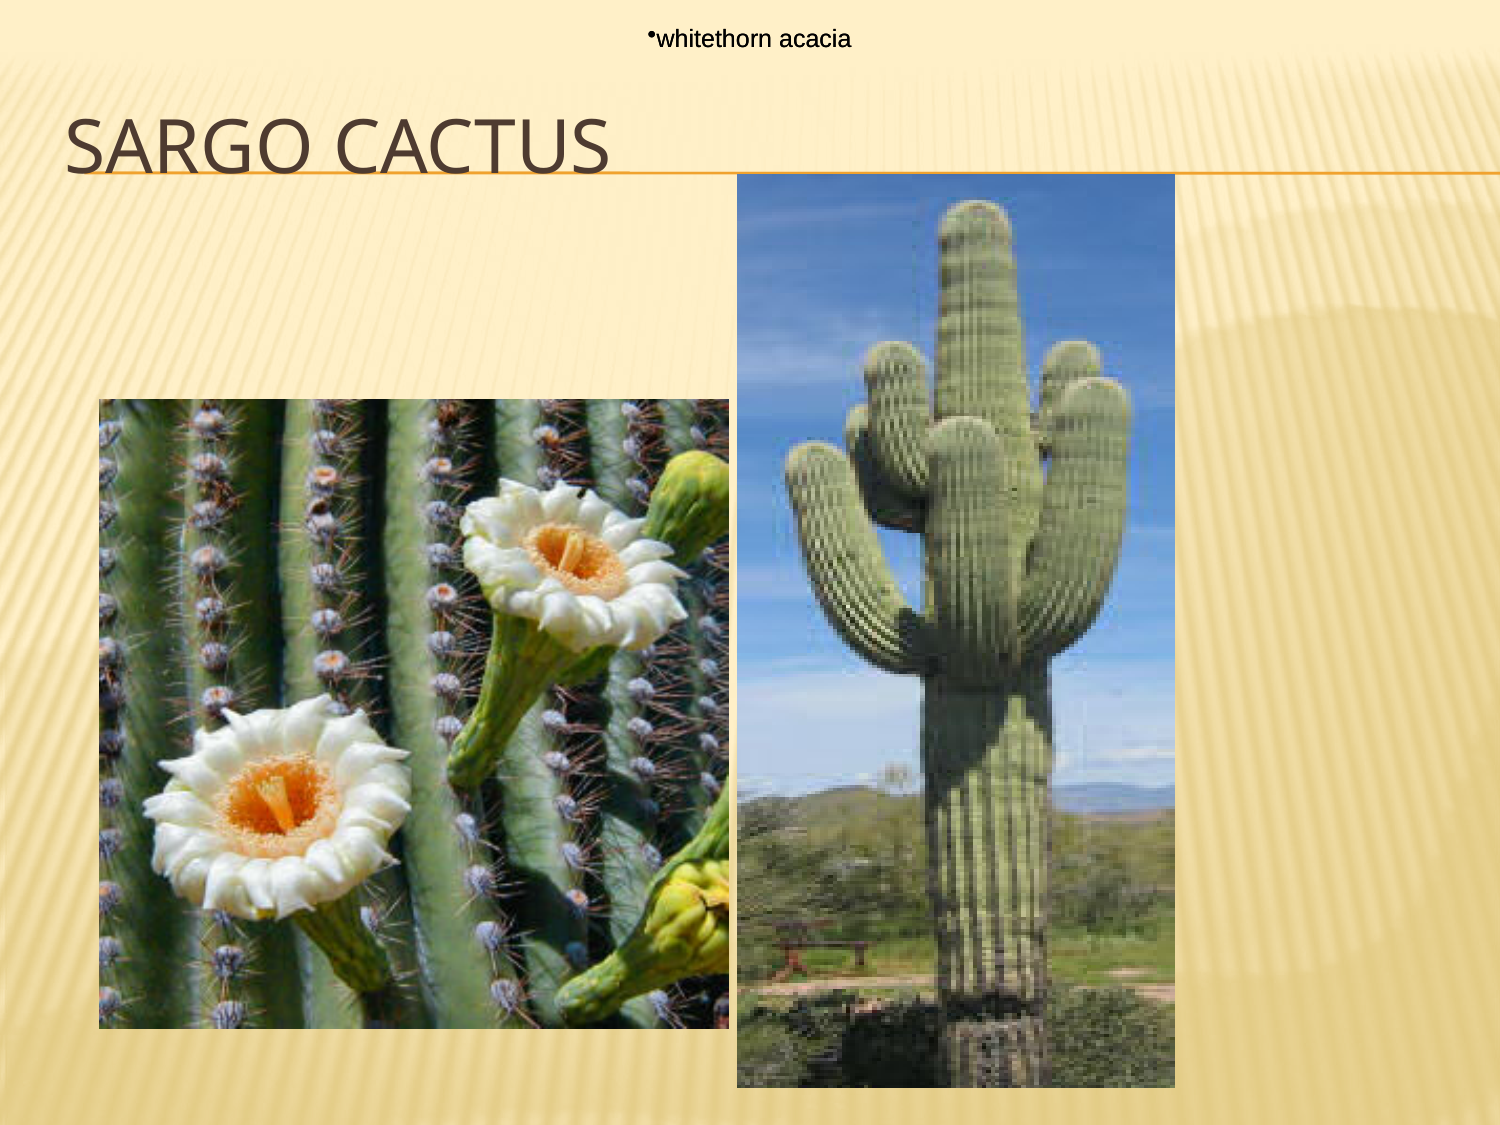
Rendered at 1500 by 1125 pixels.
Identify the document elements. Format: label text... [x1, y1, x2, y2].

title Sargo cactus [50, 75, 1475, 213]
text_box whitethorn acacia [632, 15, 868, 60]
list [99, 399, 727, 1029]
picture [737, 174, 1176, 1088]
